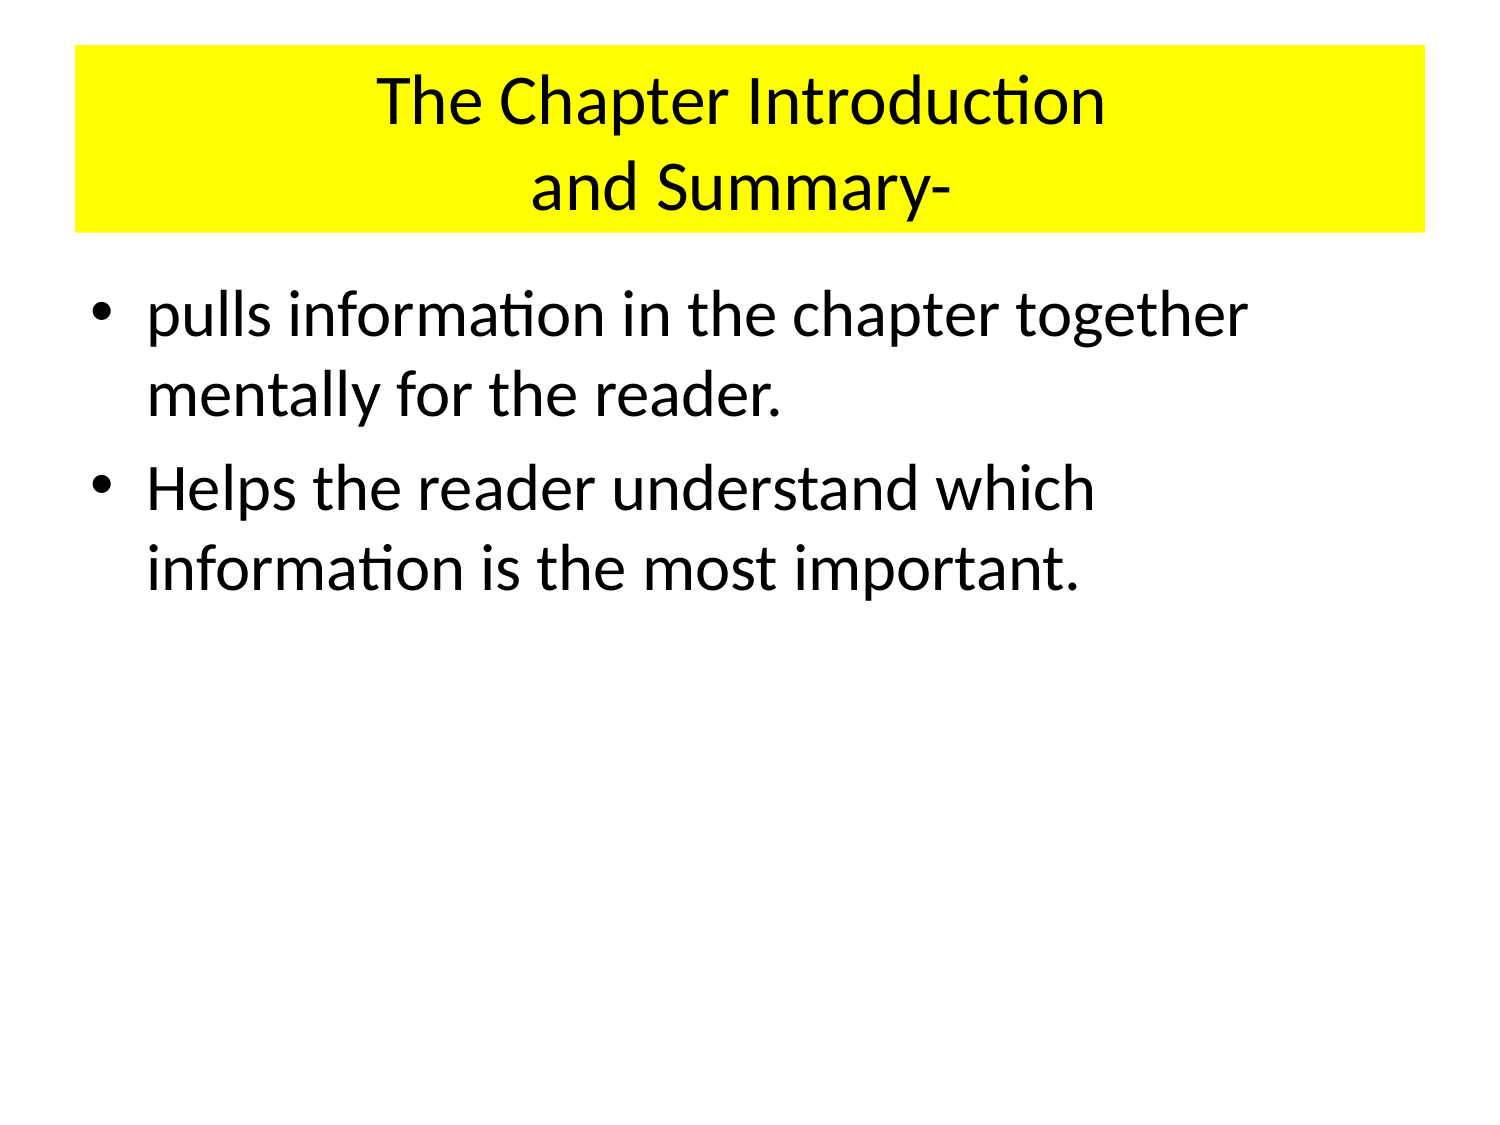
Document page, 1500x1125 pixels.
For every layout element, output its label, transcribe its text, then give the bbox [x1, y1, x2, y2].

title The Chapter Introduction and Summary- [75, 45, 1425, 233]
list pulls information in the chapter together mentally for the reader. Helps the reader understand which information is the most important. [75, 262, 1425, 1005]
